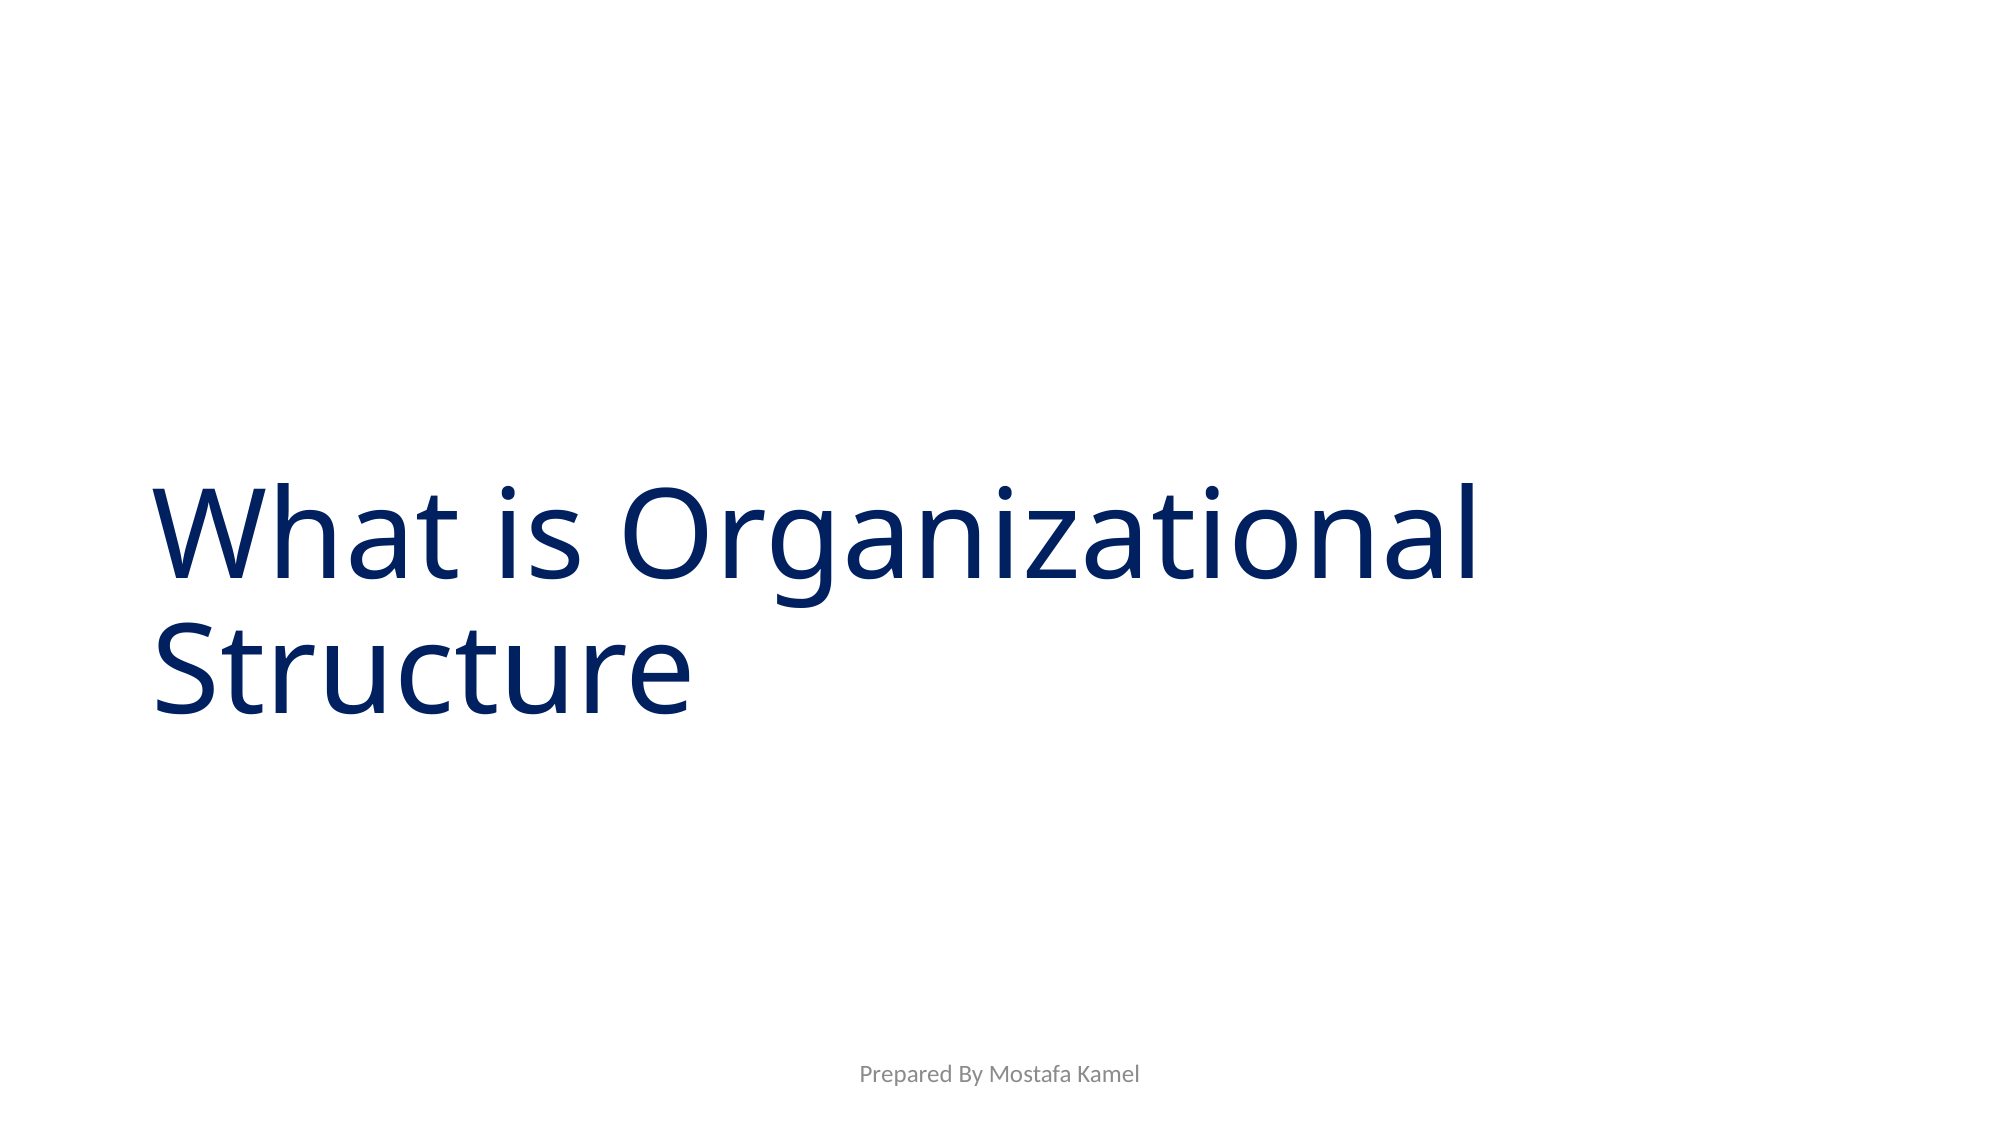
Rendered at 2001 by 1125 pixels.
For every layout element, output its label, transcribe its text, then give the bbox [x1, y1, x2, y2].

footer Prepared By Mostafa Kamel [662, 1042, 1338, 1103]
title What is Organizational Structure [136, 280, 1862, 749]
